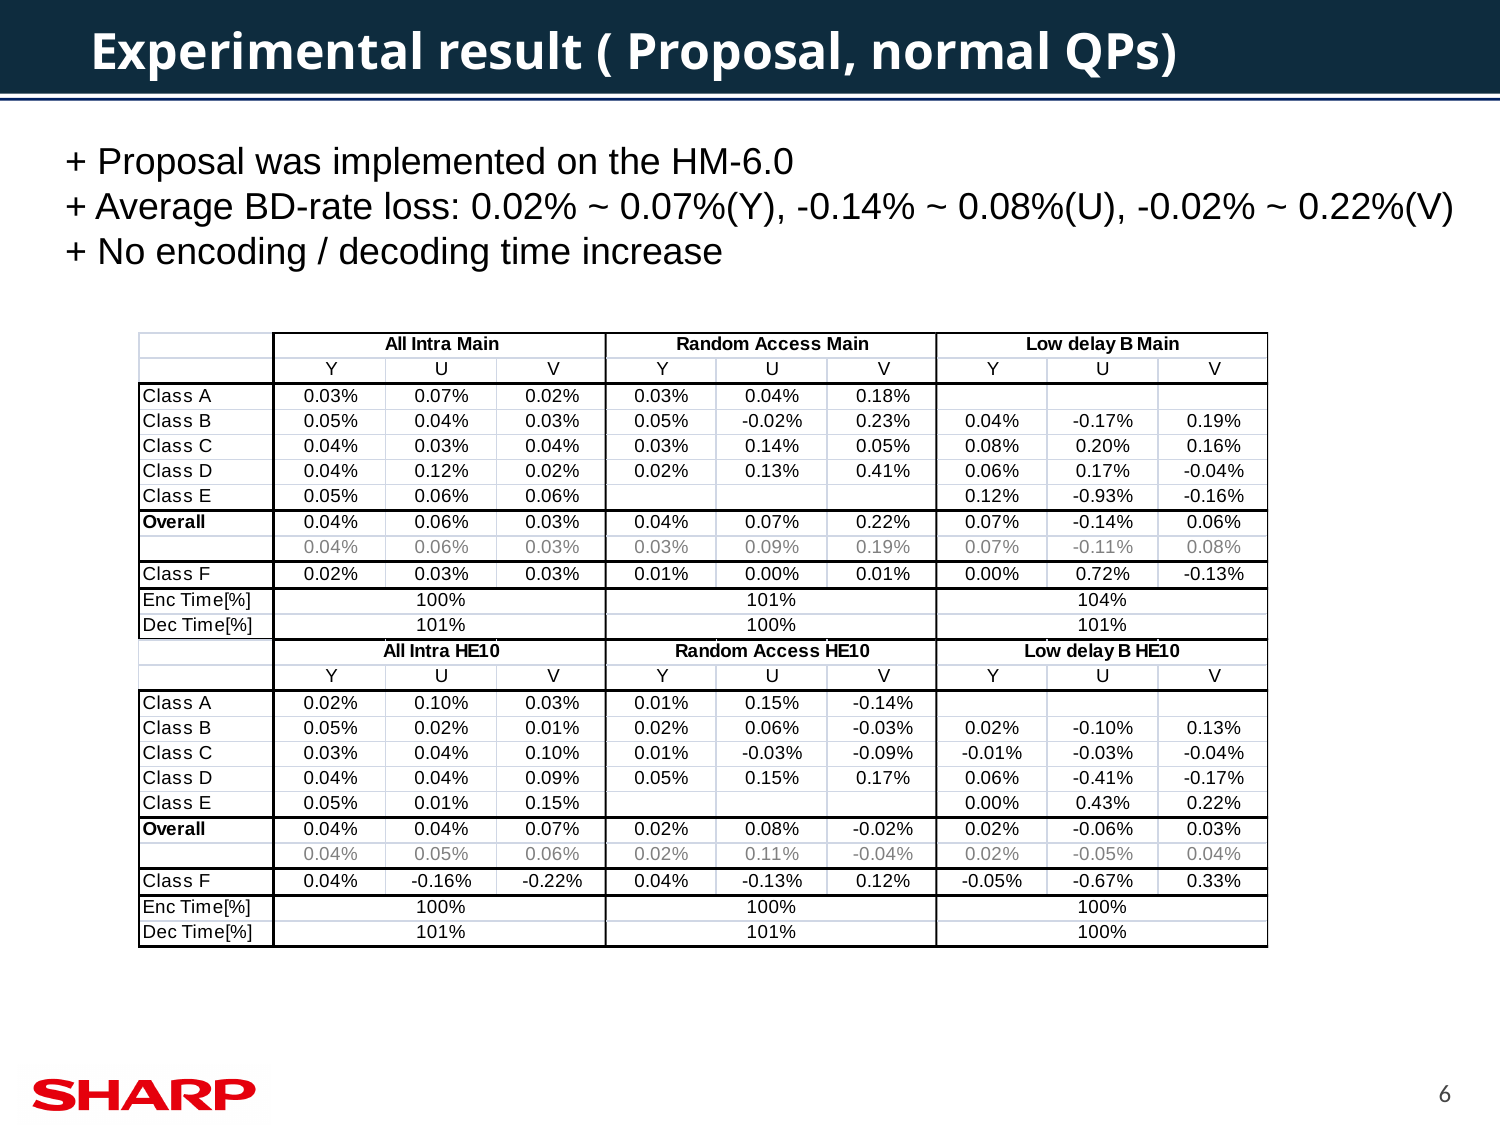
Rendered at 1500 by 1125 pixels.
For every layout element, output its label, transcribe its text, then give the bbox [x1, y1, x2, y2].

slide_number 6 [1345, 1062, 1467, 1108]
title Experimental result ( Proposal, normal QPs) [74, 15, 1426, 85]
picture [17, 1064, 271, 1125]
text_box + Proposal was implemented on the HM-6.0 + Average BD-rate loss: 0.02% ~ 0.07%(Y), -0.14% ~ 0.08%(U), -0.02% ~ 0.22%(V) + No encoding / decoding time increase [58, 131, 1500, 279]
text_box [137, 331, 1270, 949]
